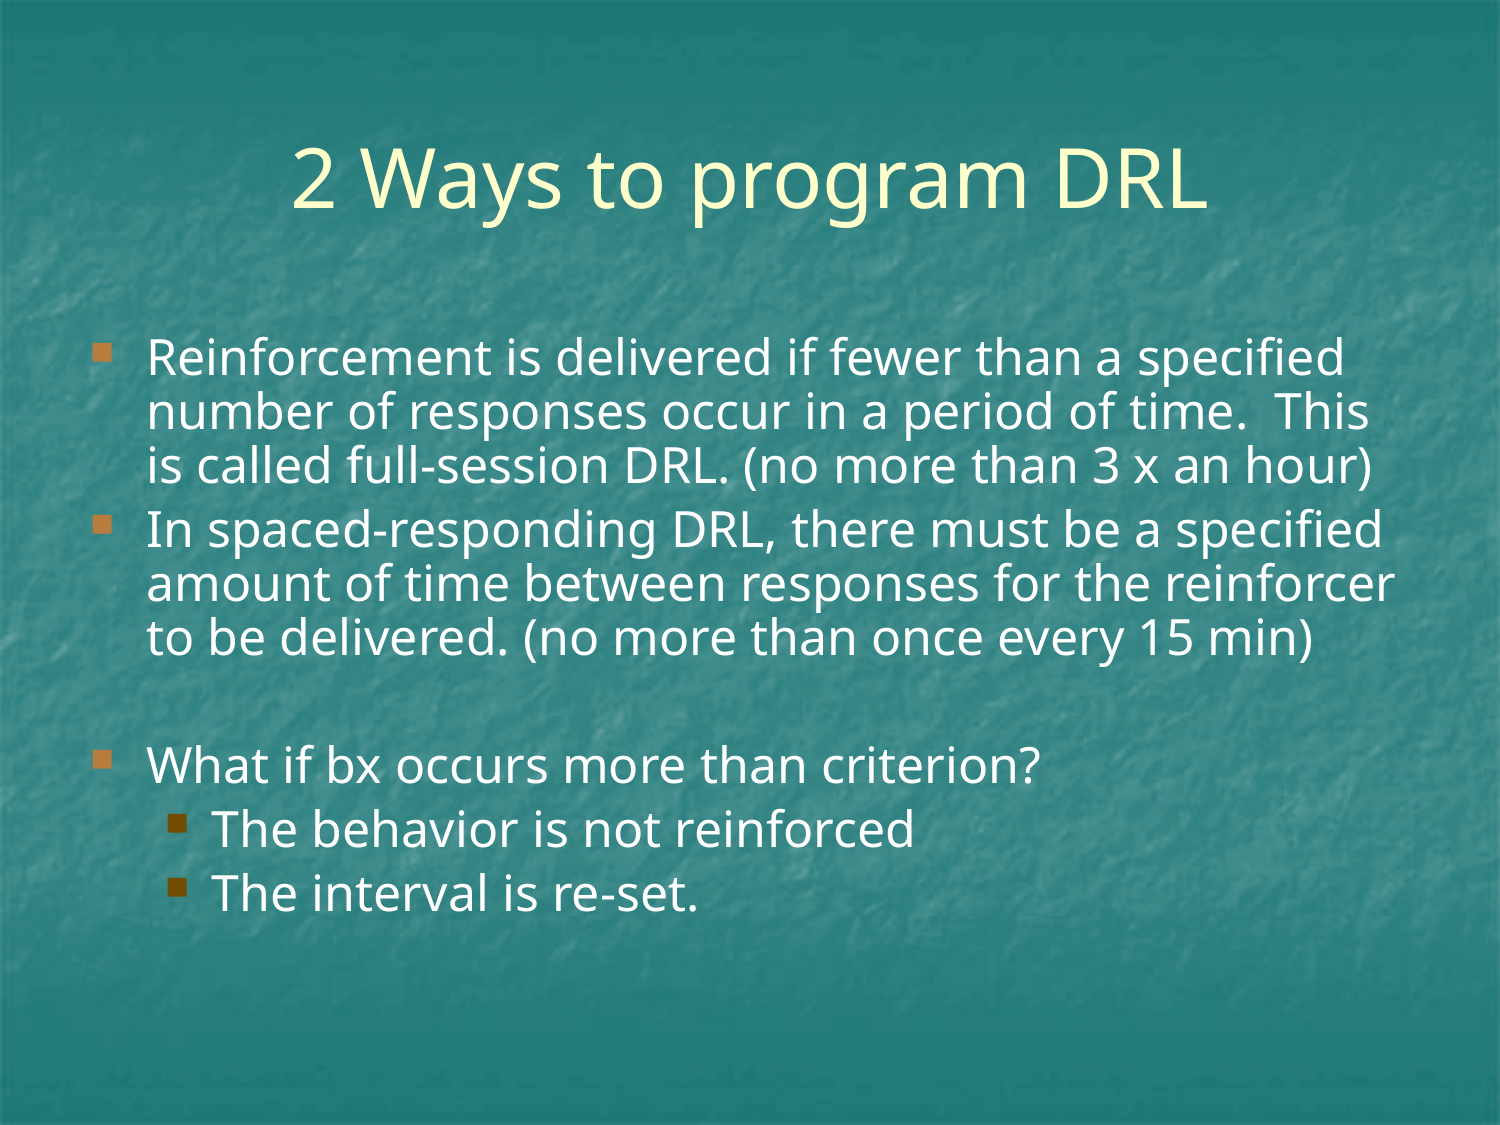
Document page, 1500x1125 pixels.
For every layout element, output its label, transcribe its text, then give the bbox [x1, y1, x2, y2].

list Reinforcement is delivered if fewer than a specified number of responses occur in a period of time. This is called full-session DRL. (no more than 3 x an hour) In spaced-responding DRL, there must be a specified amount of time between responses for the reinforcer to be delivered. (no more than once every 15 min) What if bx occurs more than criterion? The behavior is not reinforced The interval is re-set. [74, 324, 1426, 1001]
title 2 Ways to program DRL [74, 62, 1426, 288]
